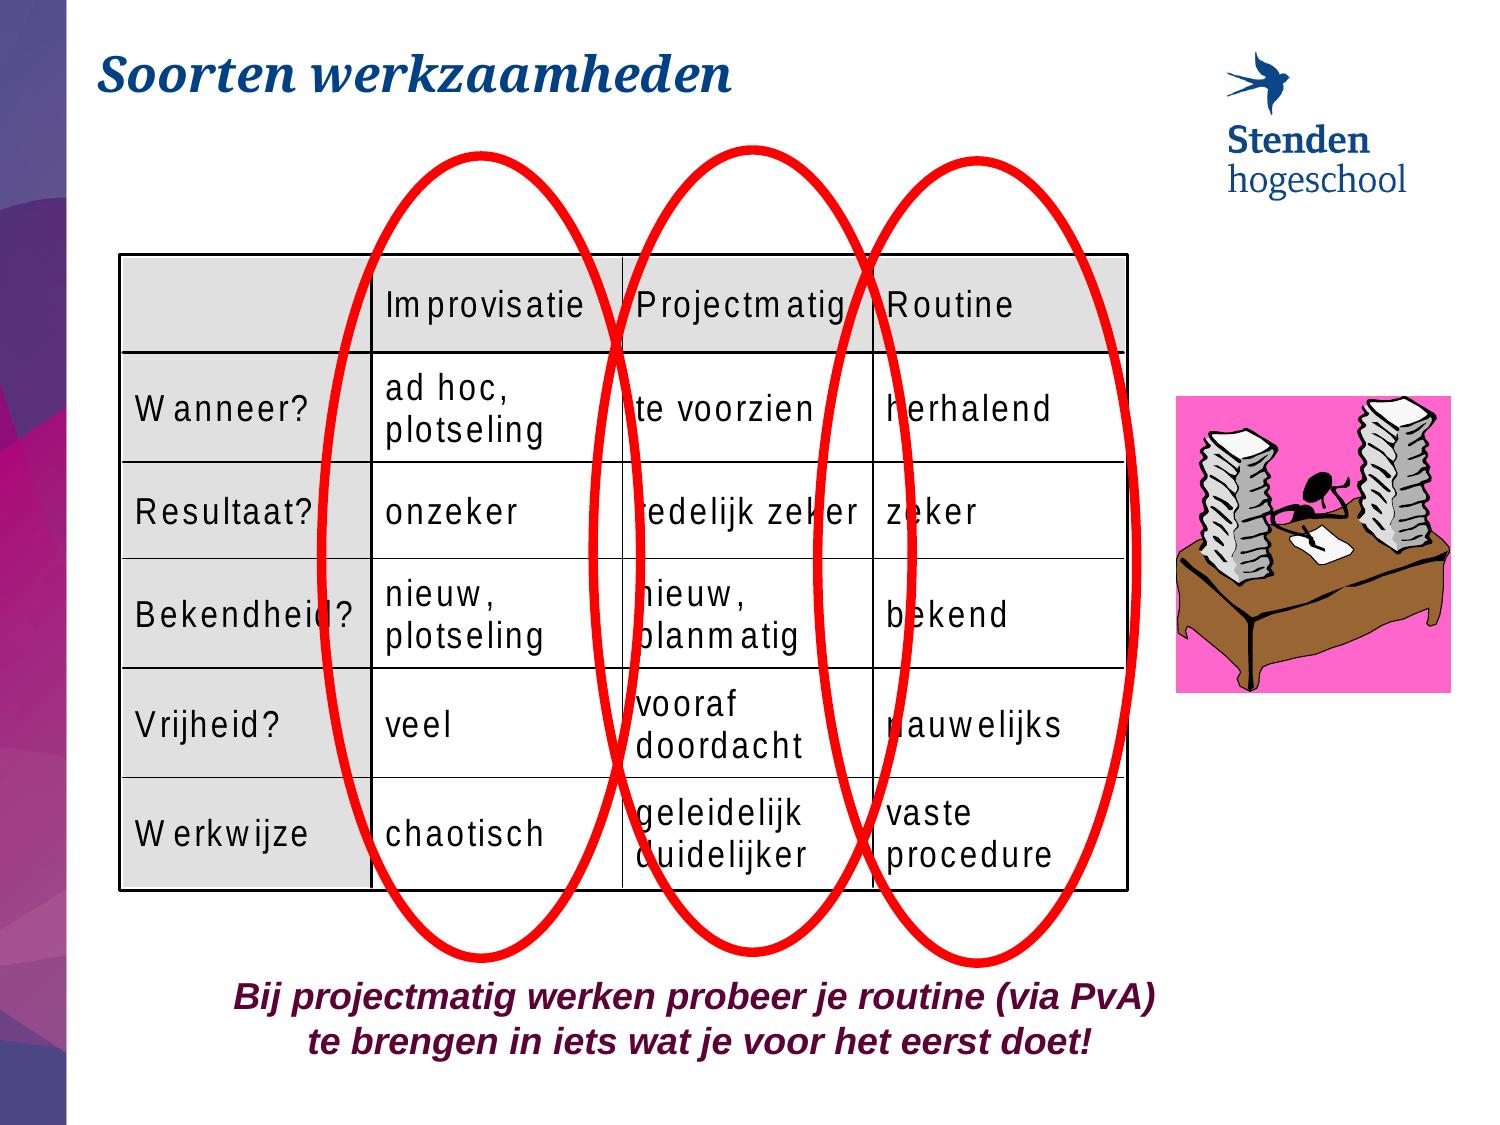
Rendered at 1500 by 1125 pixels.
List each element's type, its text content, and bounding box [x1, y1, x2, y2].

text_box [649, 149, 856, 245]
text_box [111, 246, 1136, 898]
picture [0, 0, 1500, 1125]
text_box [678, 906, 828, 953]
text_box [1175, 395, 1452, 694]
text_box [879, 160, 1075, 245]
text_box [402, 906, 560, 959]
text_box [380, 155, 582, 245]
text_box Bij projectmatig werken probeer je routine (via PvA) te brengen in iets wat je voor het eerst doet! [218, 964, 1183, 1070]
text_box [895, 906, 1060, 964]
title Soorten werkzaamheden [81, 34, 1484, 223]
